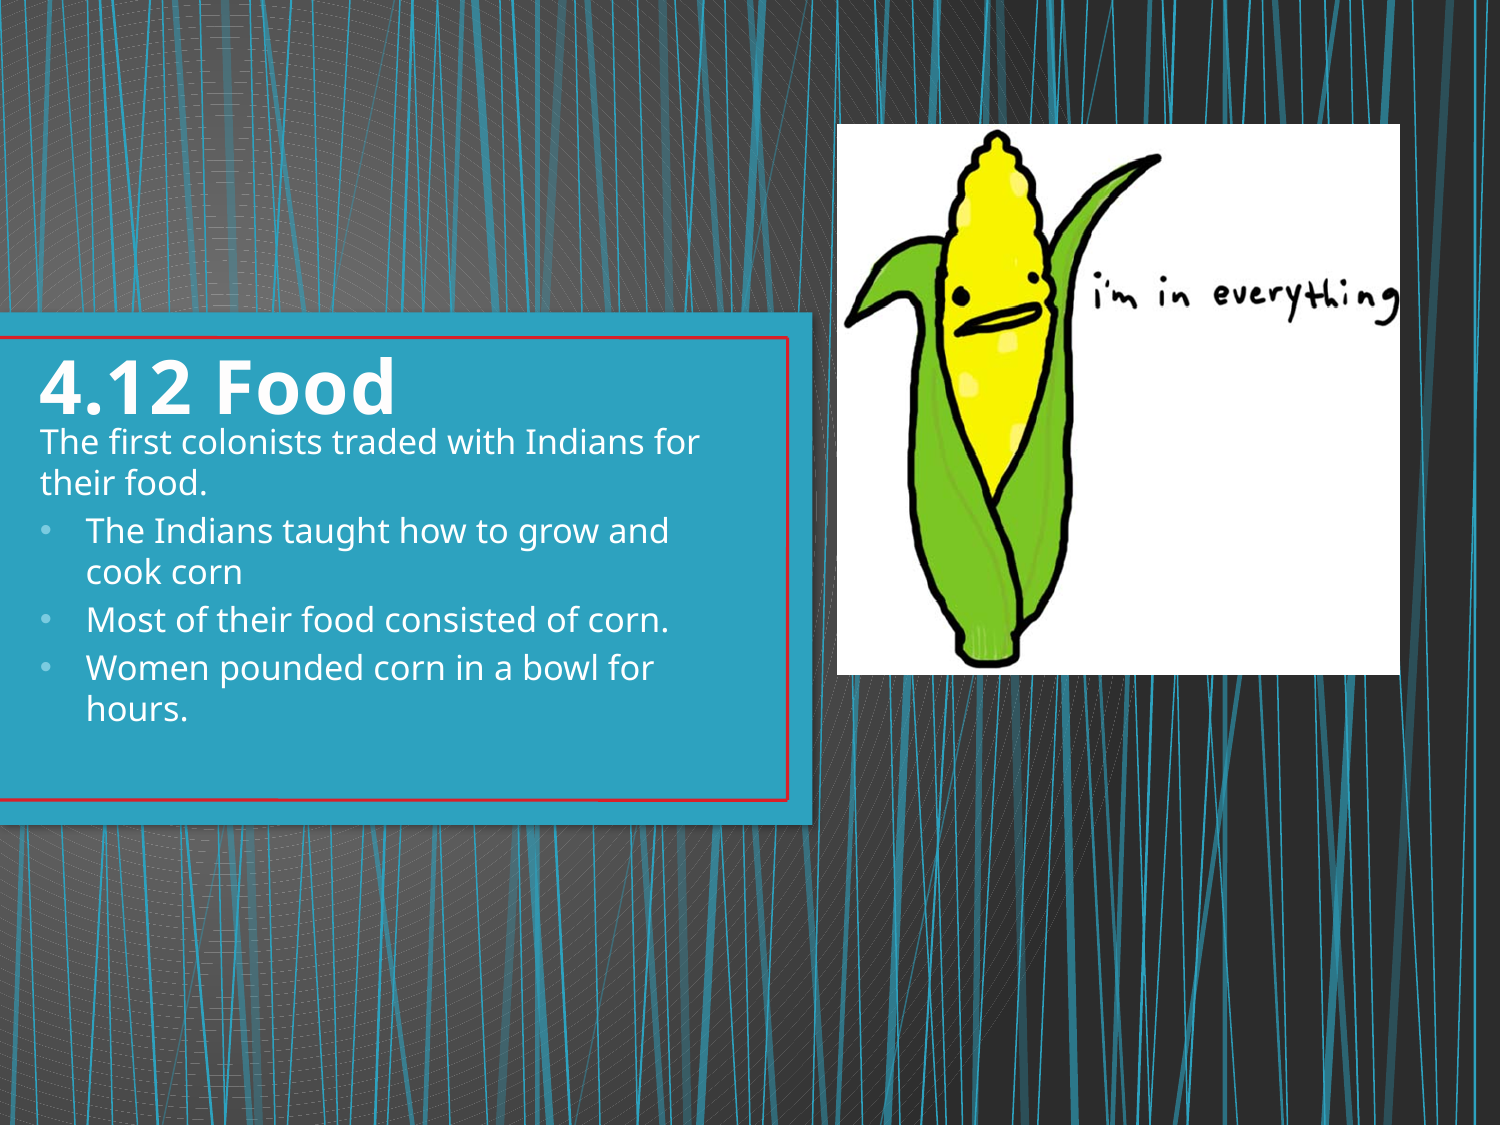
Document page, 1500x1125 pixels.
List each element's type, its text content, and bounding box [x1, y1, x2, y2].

picture [837, 124, 1401, 676]
title 4.12 Food [24, 324, 750, 437]
subtitle The first colonists traded with Indians for their food. The Indians taught how to grow and cook corn Most of their food consisted of corn. Women pounded corn in a bowl for hours. [25, 412, 751, 738]
